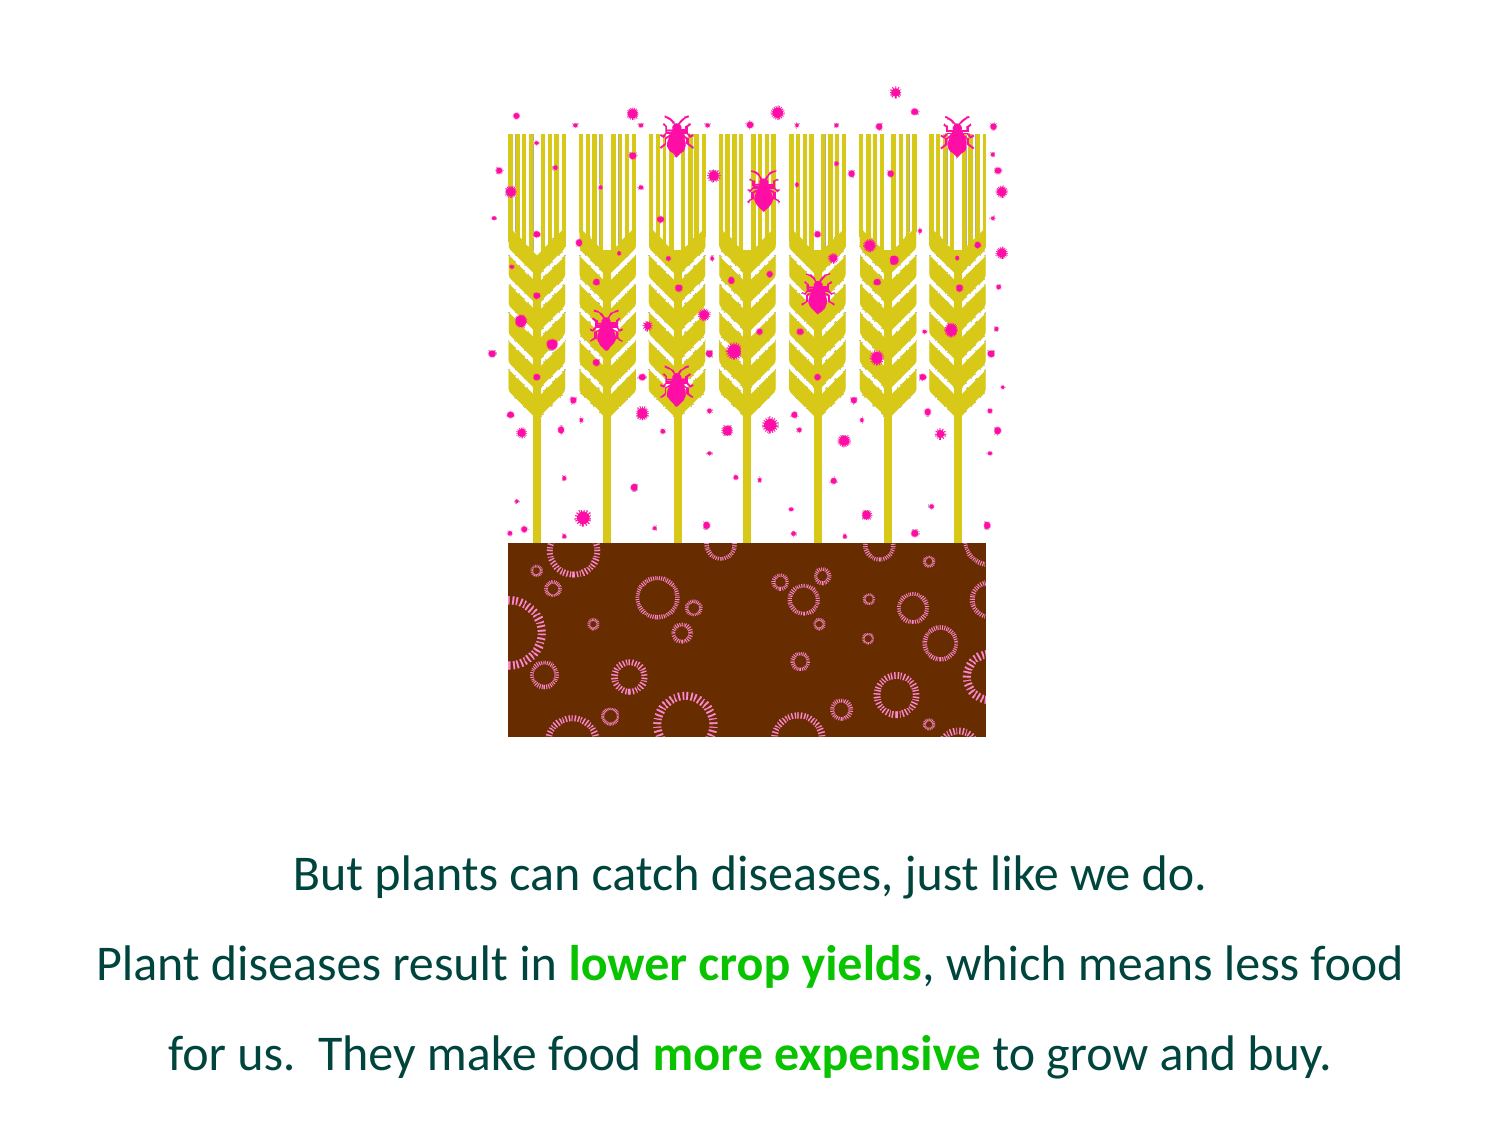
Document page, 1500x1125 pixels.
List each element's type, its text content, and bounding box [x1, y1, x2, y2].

picture [487, 86, 1013, 737]
text_box But plants can catch diseases, just like we do. Plant diseases result in lower crop yields, which means less food for us. They make food more expensive to grow and buy. [47, 802, 1452, 1088]
